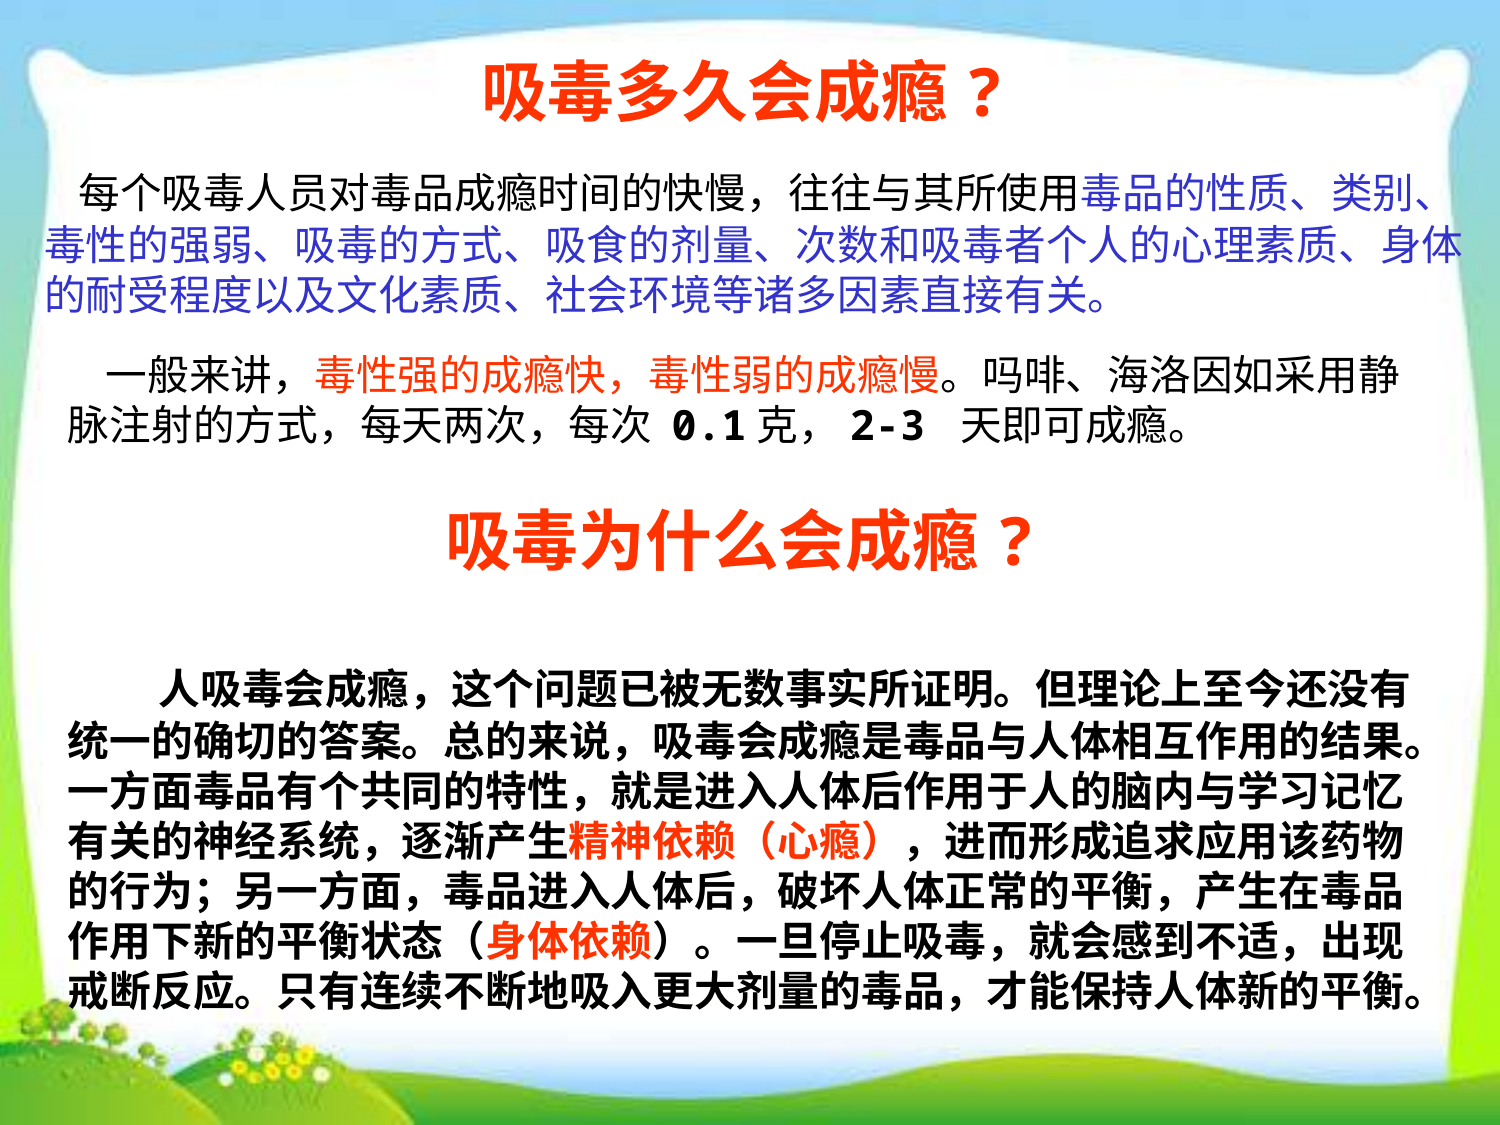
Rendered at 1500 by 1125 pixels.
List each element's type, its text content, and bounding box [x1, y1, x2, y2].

text_box 每个吸毒人员对毒品成瘾时间的快慢，往往与其所使用毒品的性质、类别、毒性的强弱、吸毒的方式、吸食的剂量、次数和吸毒者个人的心理素质、身体的耐受程度以及文化素质、社会环境等诸多因素直接有关。 [29, 151, 1492, 327]
picture [0, 0, 1500, 1125]
text_box 吸毒为什么会成瘾? [430, 491, 1051, 586]
text_box 人吸毒会成瘾，这个问题已被无数事实所证明。但理论上至今还没有统一的确切的答案。总的来说，吸毒会成瘾是毒品与人体相互作用的结果。一方面毒品有个共同的特性，就是进入人体后作用于人的脑内与学习记忆有关的神经系统，逐渐产生精神依赖（心瘾），进而形成追求应用该药物的行为；另一方面，毒品进入人体后，破坏人体正常的平衡，产生在毒品作用下新的平衡状态（身体依赖）。一旦停止吸毒，就会感到不适，出现戒断反应。只有连续不断地吸入更大剂量的毒品，才能保持人体新的平衡。 [53, 646, 1447, 1022]
text_box 一般来讲，毒性强的成瘾快，毒性弱的成瘾慢。吗啡、海洛因如采用静脉注射的方式，每天两次，每次 0.1克，2-3 天即可成瘾。 [53, 341, 1447, 456]
text_box 吸毒多久会成瘾? [466, 42, 998, 137]
